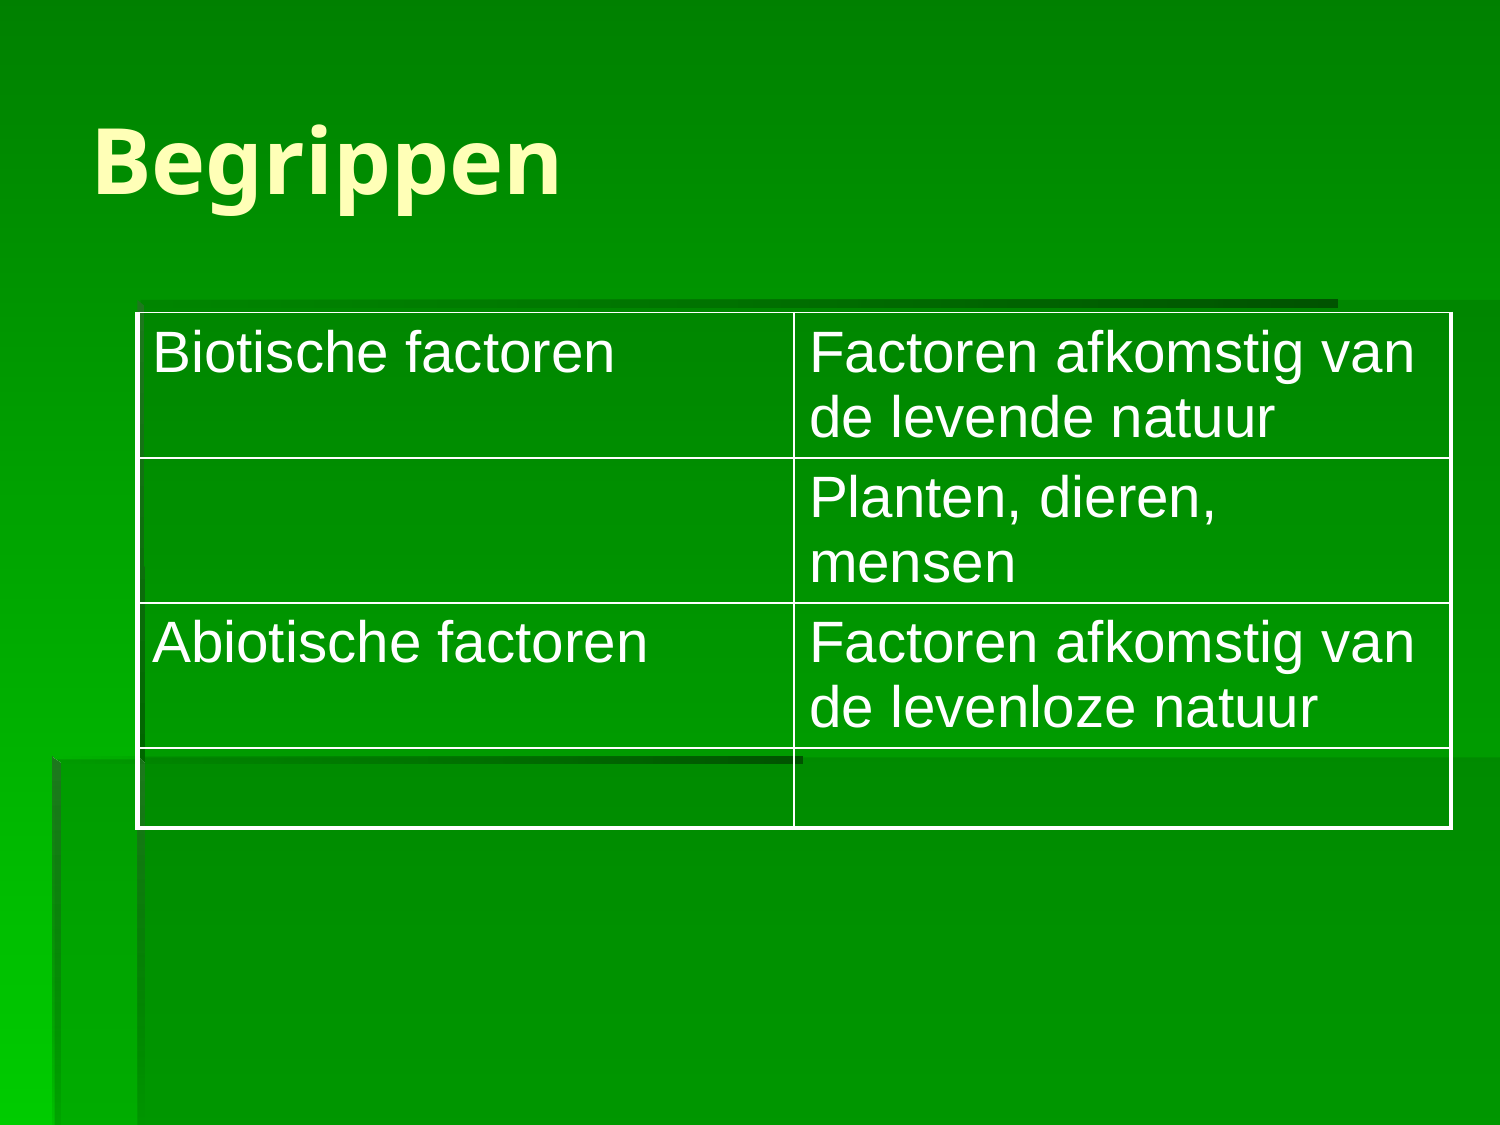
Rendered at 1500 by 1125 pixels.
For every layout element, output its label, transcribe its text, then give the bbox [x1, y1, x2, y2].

table_header Factoren afkomstig van de levende natuur [795, 313, 1449, 457]
table_cell Planten, dieren, mensen [795, 459, 1449, 602]
table_cell [140, 749, 793, 826]
table_header Biotische factoren [140, 313, 793, 457]
table_cell Abiotische factoren [140, 604, 793, 747]
title Begrippen [75, 40, 1451, 275]
table_cell Factoren afkomstig van de levenloze natuur [795, 604, 1449, 747]
table_cell [140, 459, 793, 602]
table_cell [795, 749, 1449, 826]
